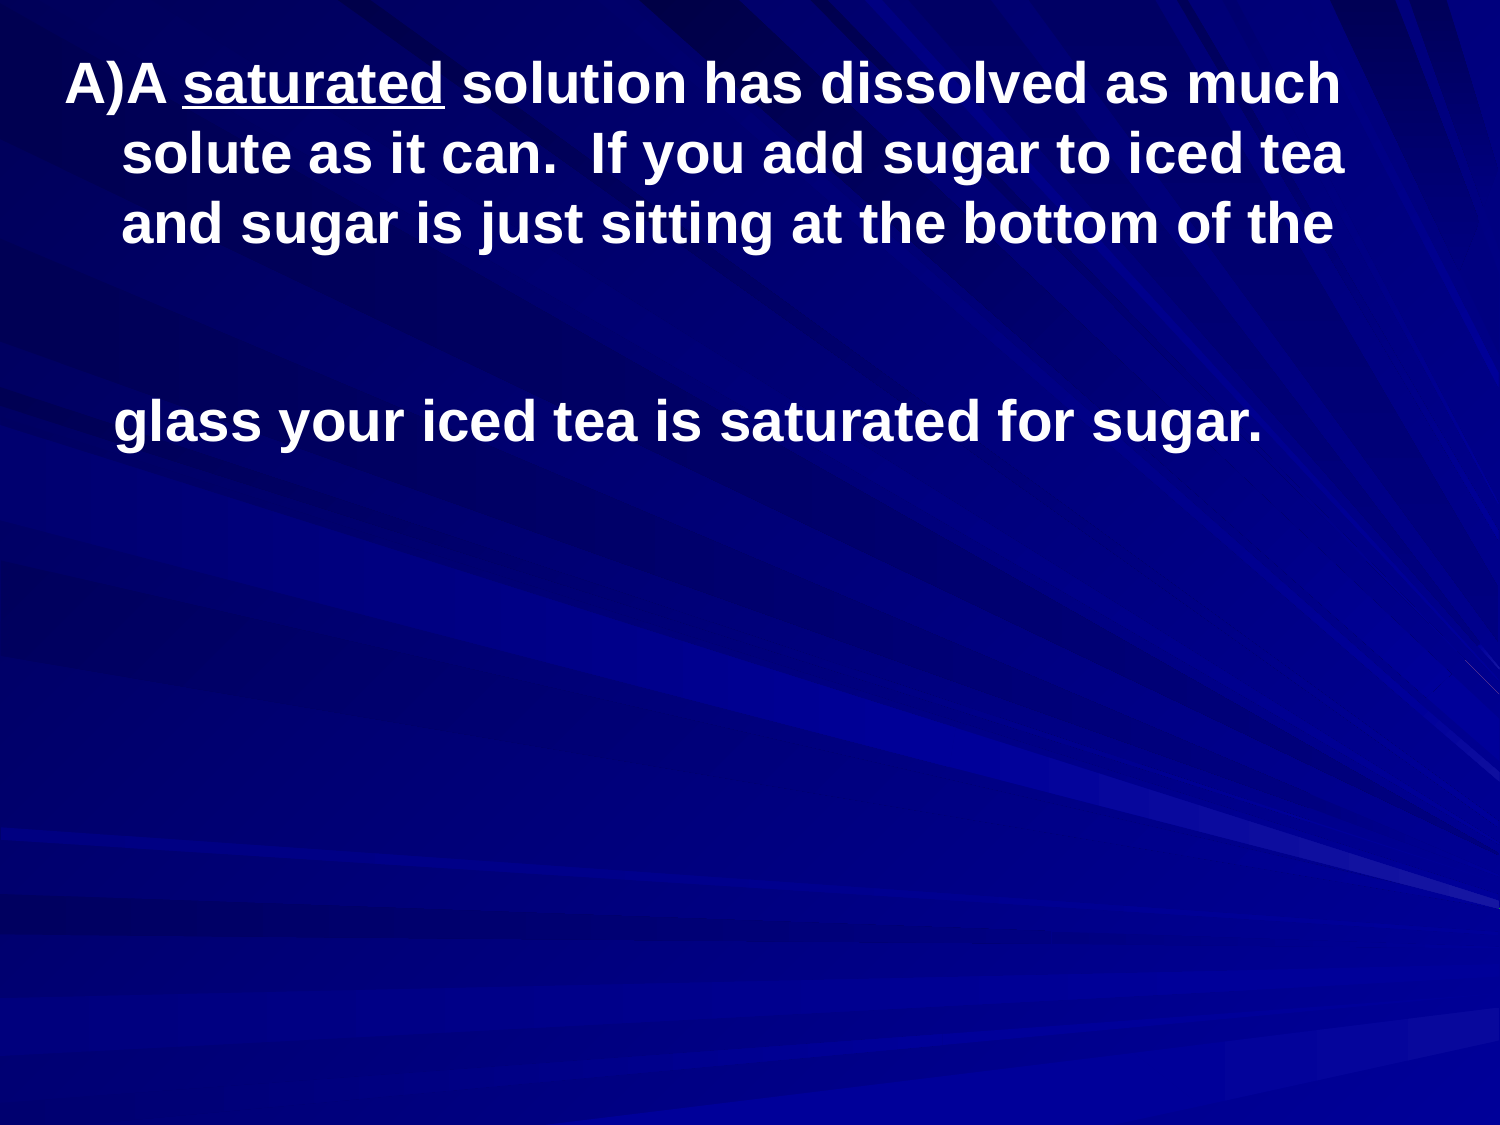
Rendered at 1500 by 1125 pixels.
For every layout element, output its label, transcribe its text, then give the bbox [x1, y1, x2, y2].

text_box A saturated solution has dissolved as much solute as it can. If you add sugar to iced tea and sugar is just sitting at the bottom of the glass your iced tea is saturated for sugar. [49, 37, 1463, 461]
